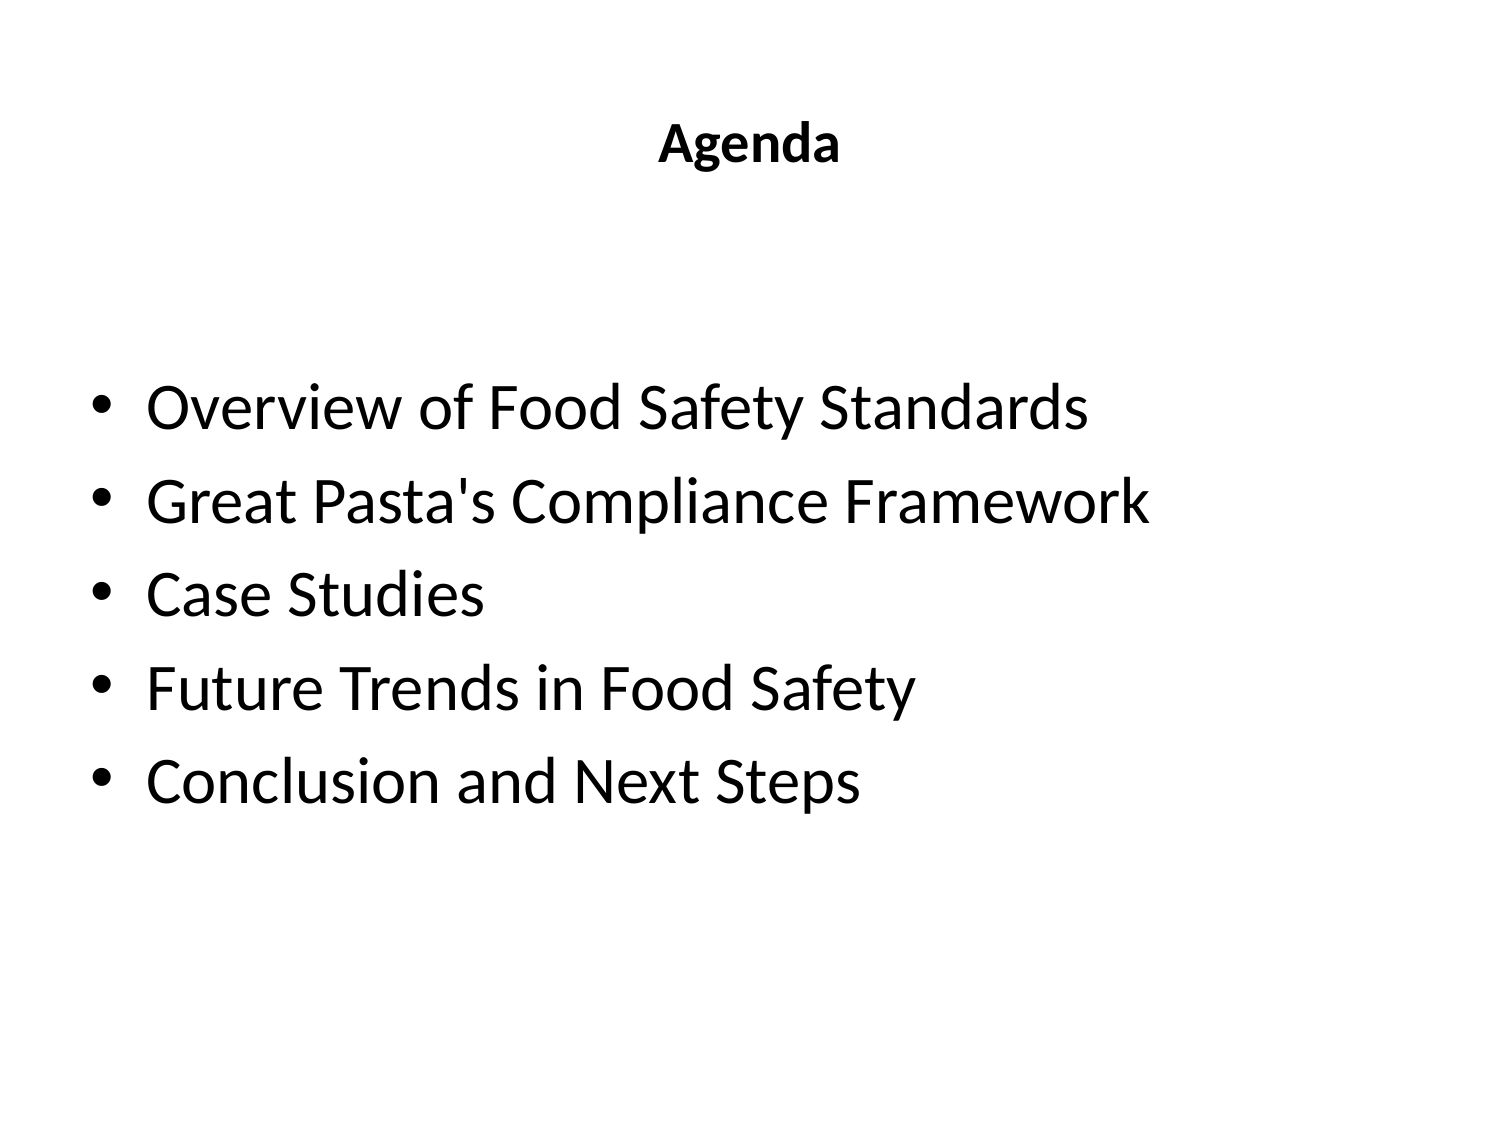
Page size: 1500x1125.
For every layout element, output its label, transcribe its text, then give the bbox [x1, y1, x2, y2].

title Agenda [75, 45, 1425, 233]
list Overview of Food Safety Standards Great Pasta's Compliance Framework Case Studies Future Trends in Food Safety Conclusion and Next Steps [75, 262, 1425, 1005]
